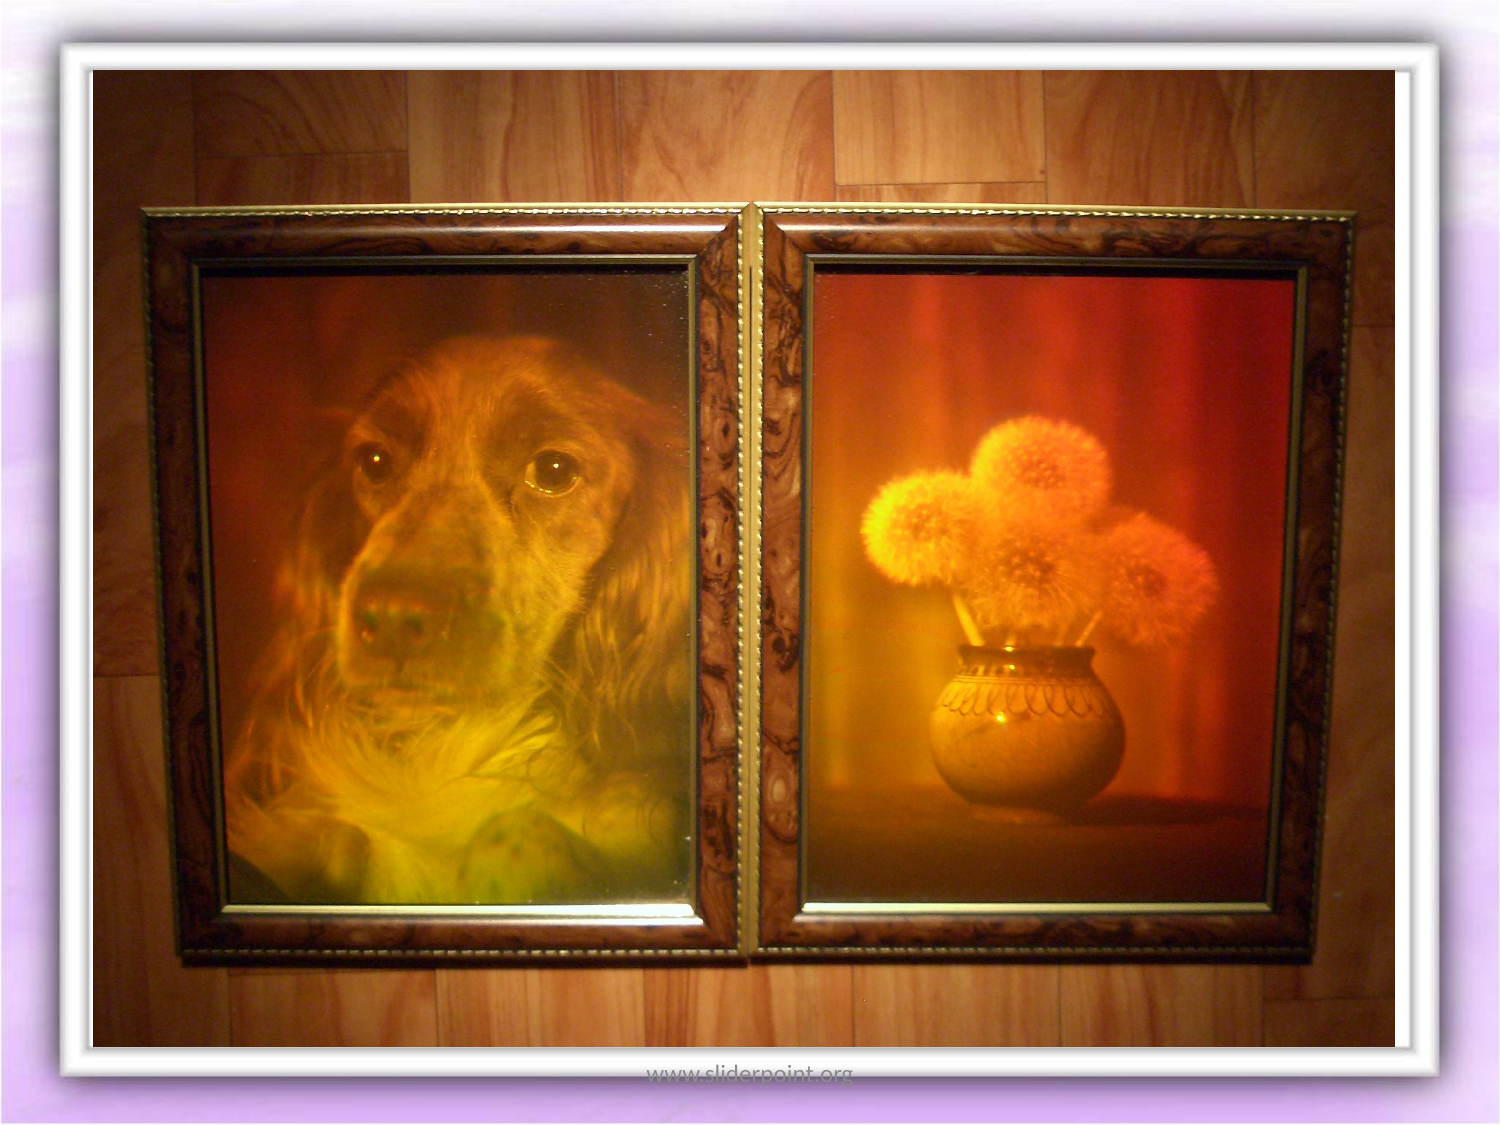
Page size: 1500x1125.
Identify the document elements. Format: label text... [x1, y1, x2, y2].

picture [0, 0, 1500, 1125]
footer www.sliderpoint.org [512, 1055, 988, 1103]
